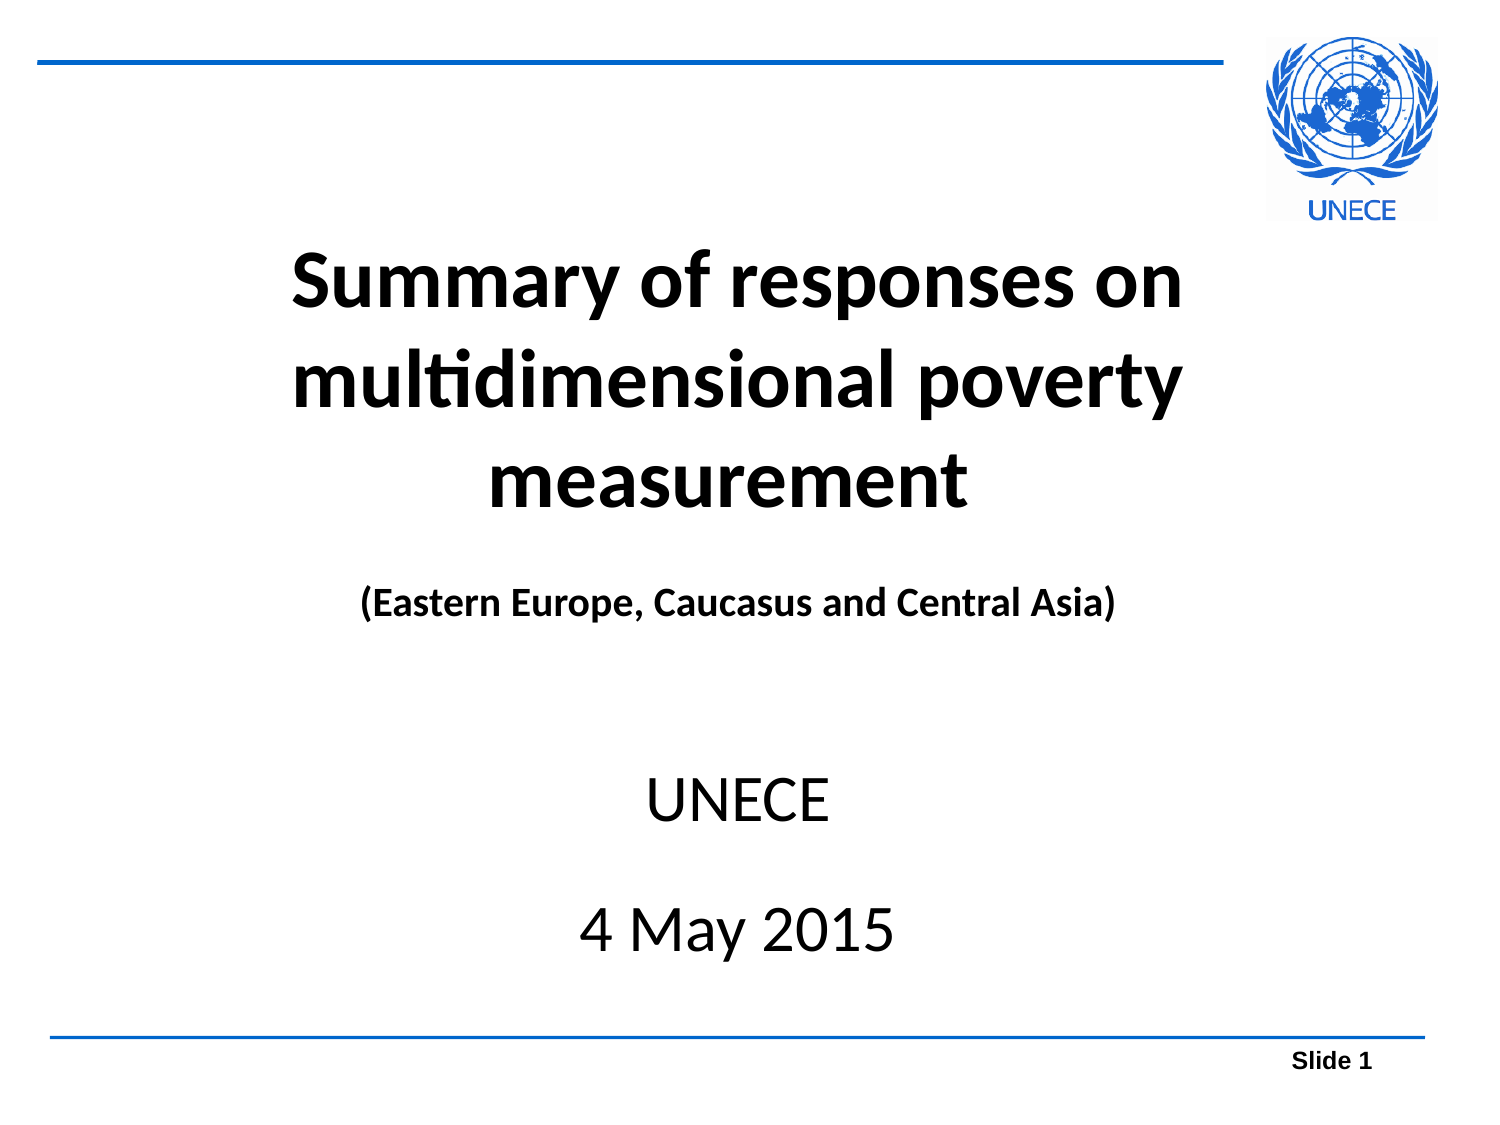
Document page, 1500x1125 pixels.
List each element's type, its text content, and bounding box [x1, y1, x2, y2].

list Summary of responses on multidimensional poverty measurement (Eastern Europe, Caucasus and Central Asia) UNECE 4 May 2015 [29, 137, 1447, 1000]
picture [1266, 37, 1438, 137]
